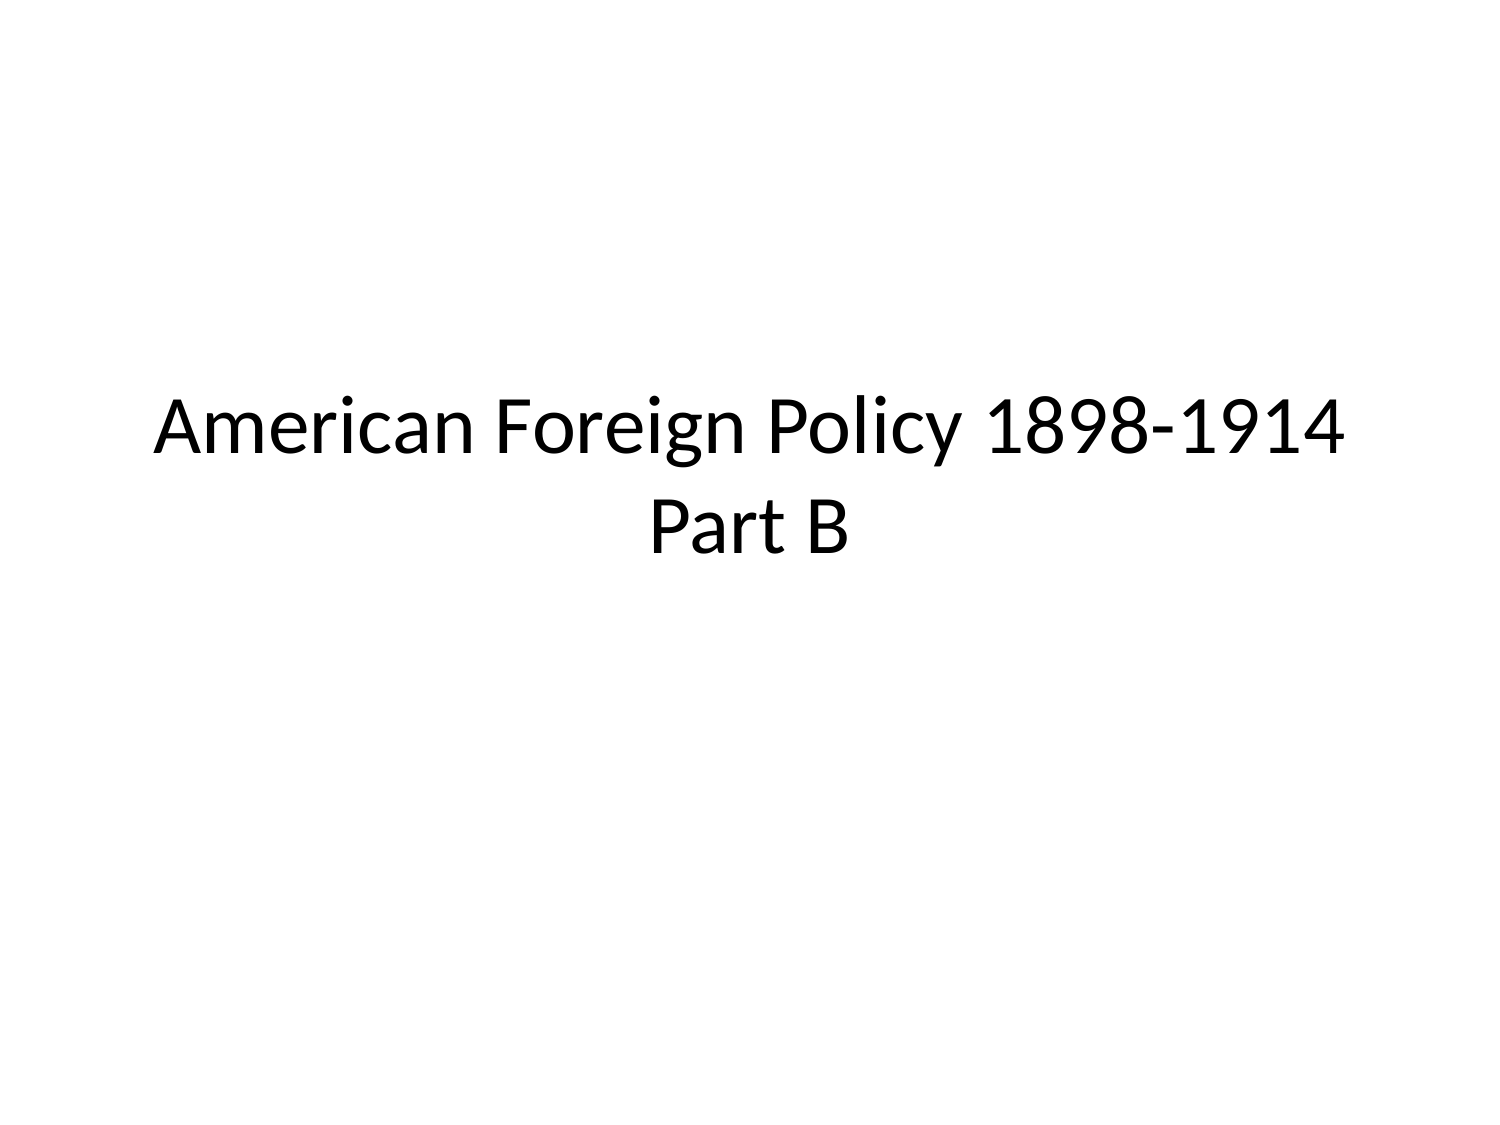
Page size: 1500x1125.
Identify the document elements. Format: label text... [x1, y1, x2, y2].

title American Foreign Policy 1898-1914 Part B [112, 349, 1388, 591]
